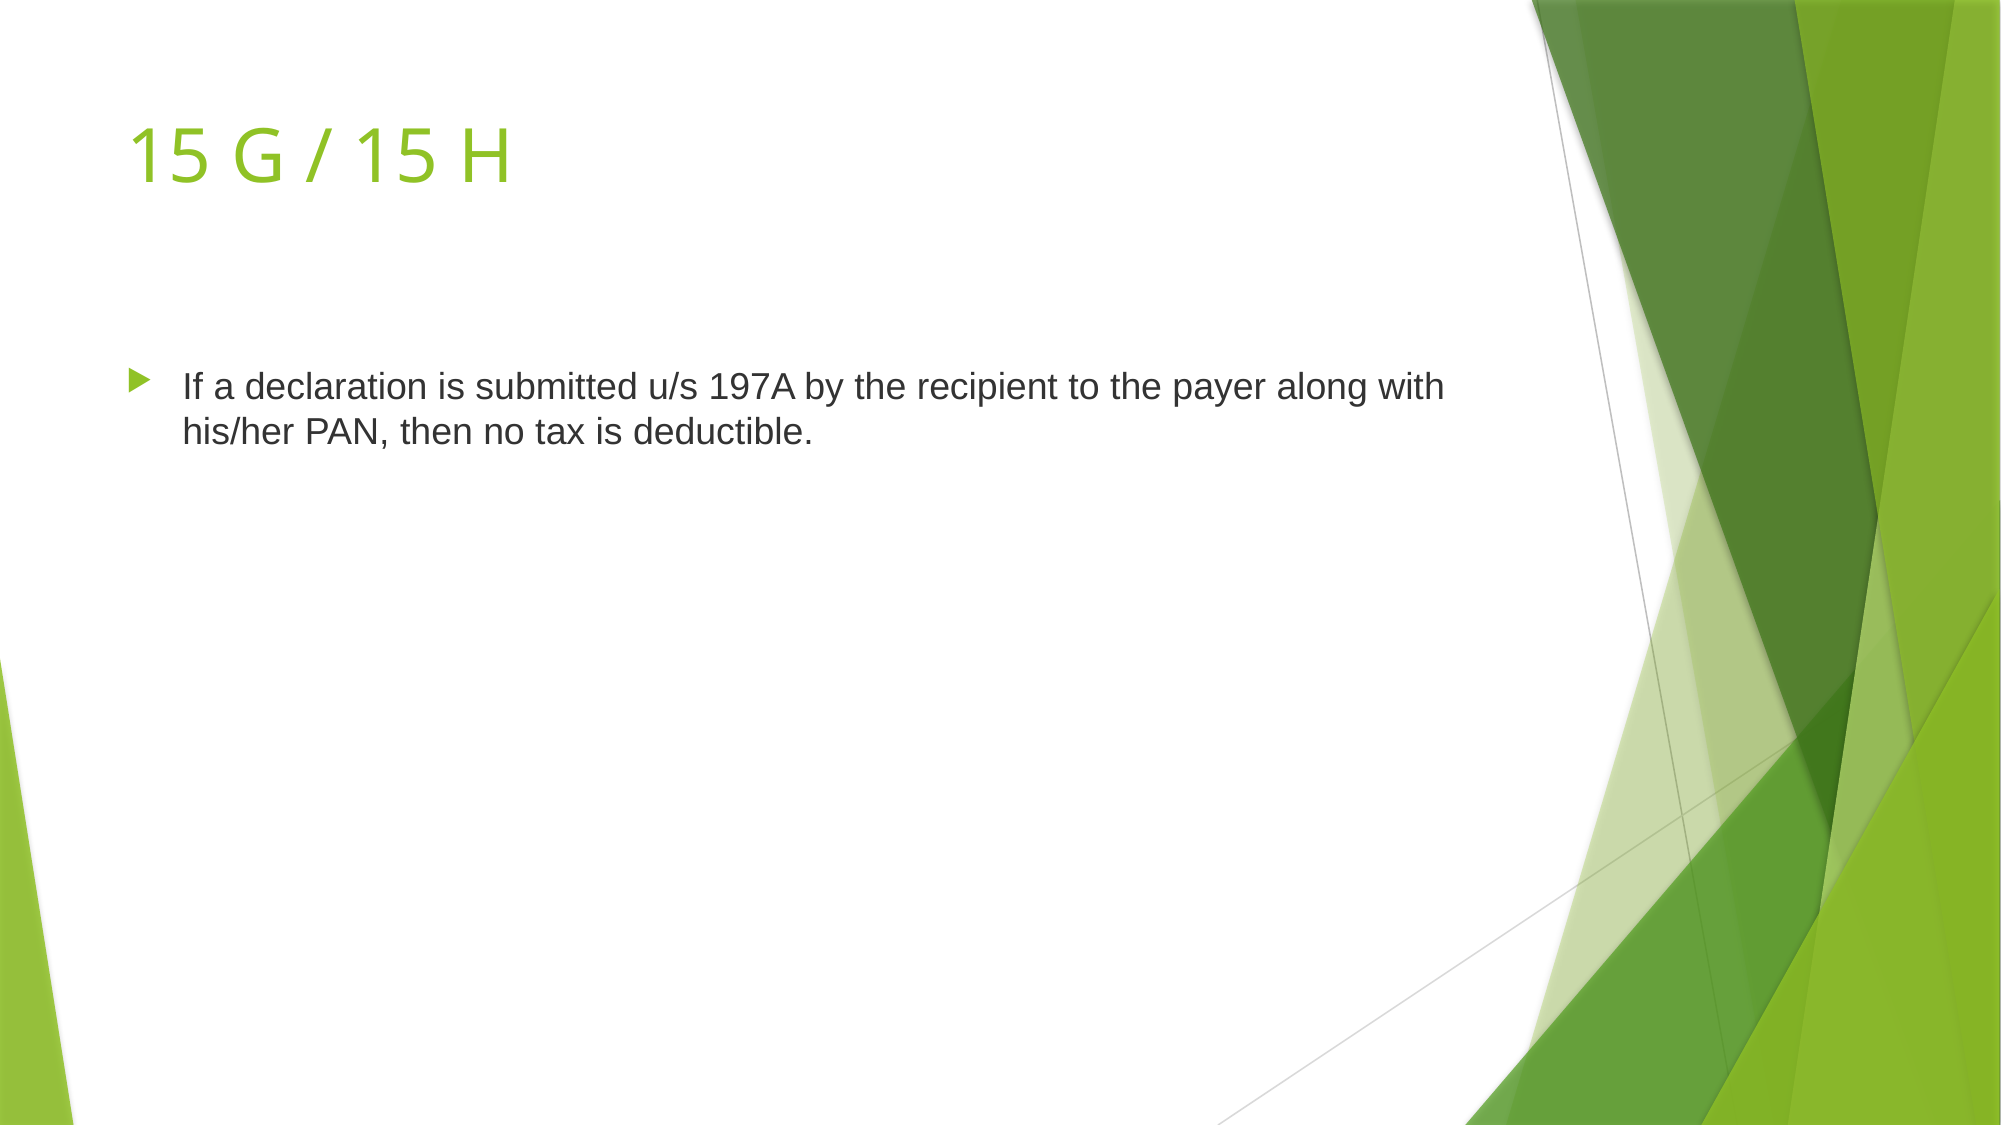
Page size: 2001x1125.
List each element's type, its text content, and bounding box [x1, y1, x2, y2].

title 15 G / 15 H [111, 99, 1522, 317]
list If a declaration is submitted u/s 197A by the recipient to the payer along with his/her PAN, then no tax is deductible. [111, 354, 1522, 992]
